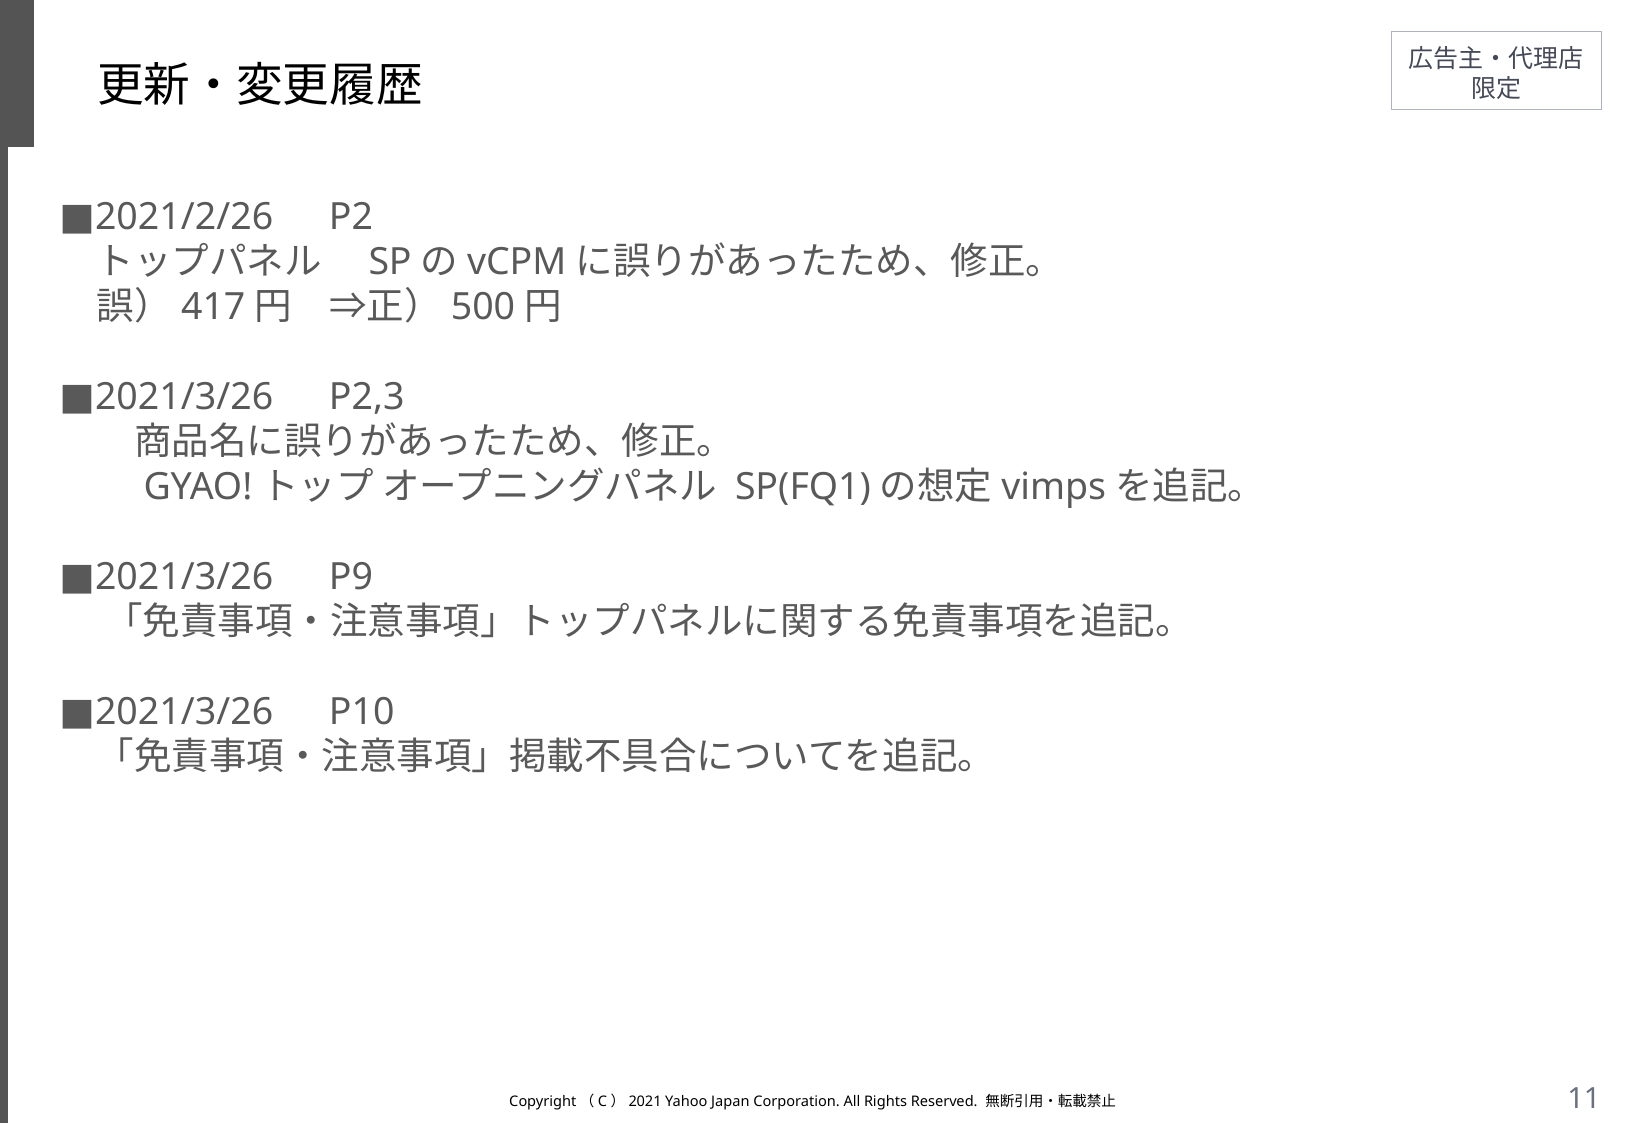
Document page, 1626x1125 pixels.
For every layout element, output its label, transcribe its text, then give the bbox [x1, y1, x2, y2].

footer Copyright（C）2021 Yahoo Japan Corporation. All Rights Reserved. 無断引用・転載禁止 [458, 1070, 1167, 1125]
title 更新・変更履歴 [82, 47, 1394, 119]
text_box ■2021/2/26 P2 トップパネル SPのvCPMに誤りがあったため、修正。 誤）417円 ⇒正）500円 ■2021/3/26 P2,3 商品名に誤りがあったため、修正。 GYAO!トップ オープニングパネル SP(FQ1)の想定vimpsを追記。 ■2021/3/26 P9 「免責事項・注意事項」トップパネルに関する免責事項を追記。 ■2021/3/26 P10 「免責事項・注意事項」掲載不具合についてを追記。 [44, 184, 1593, 875]
